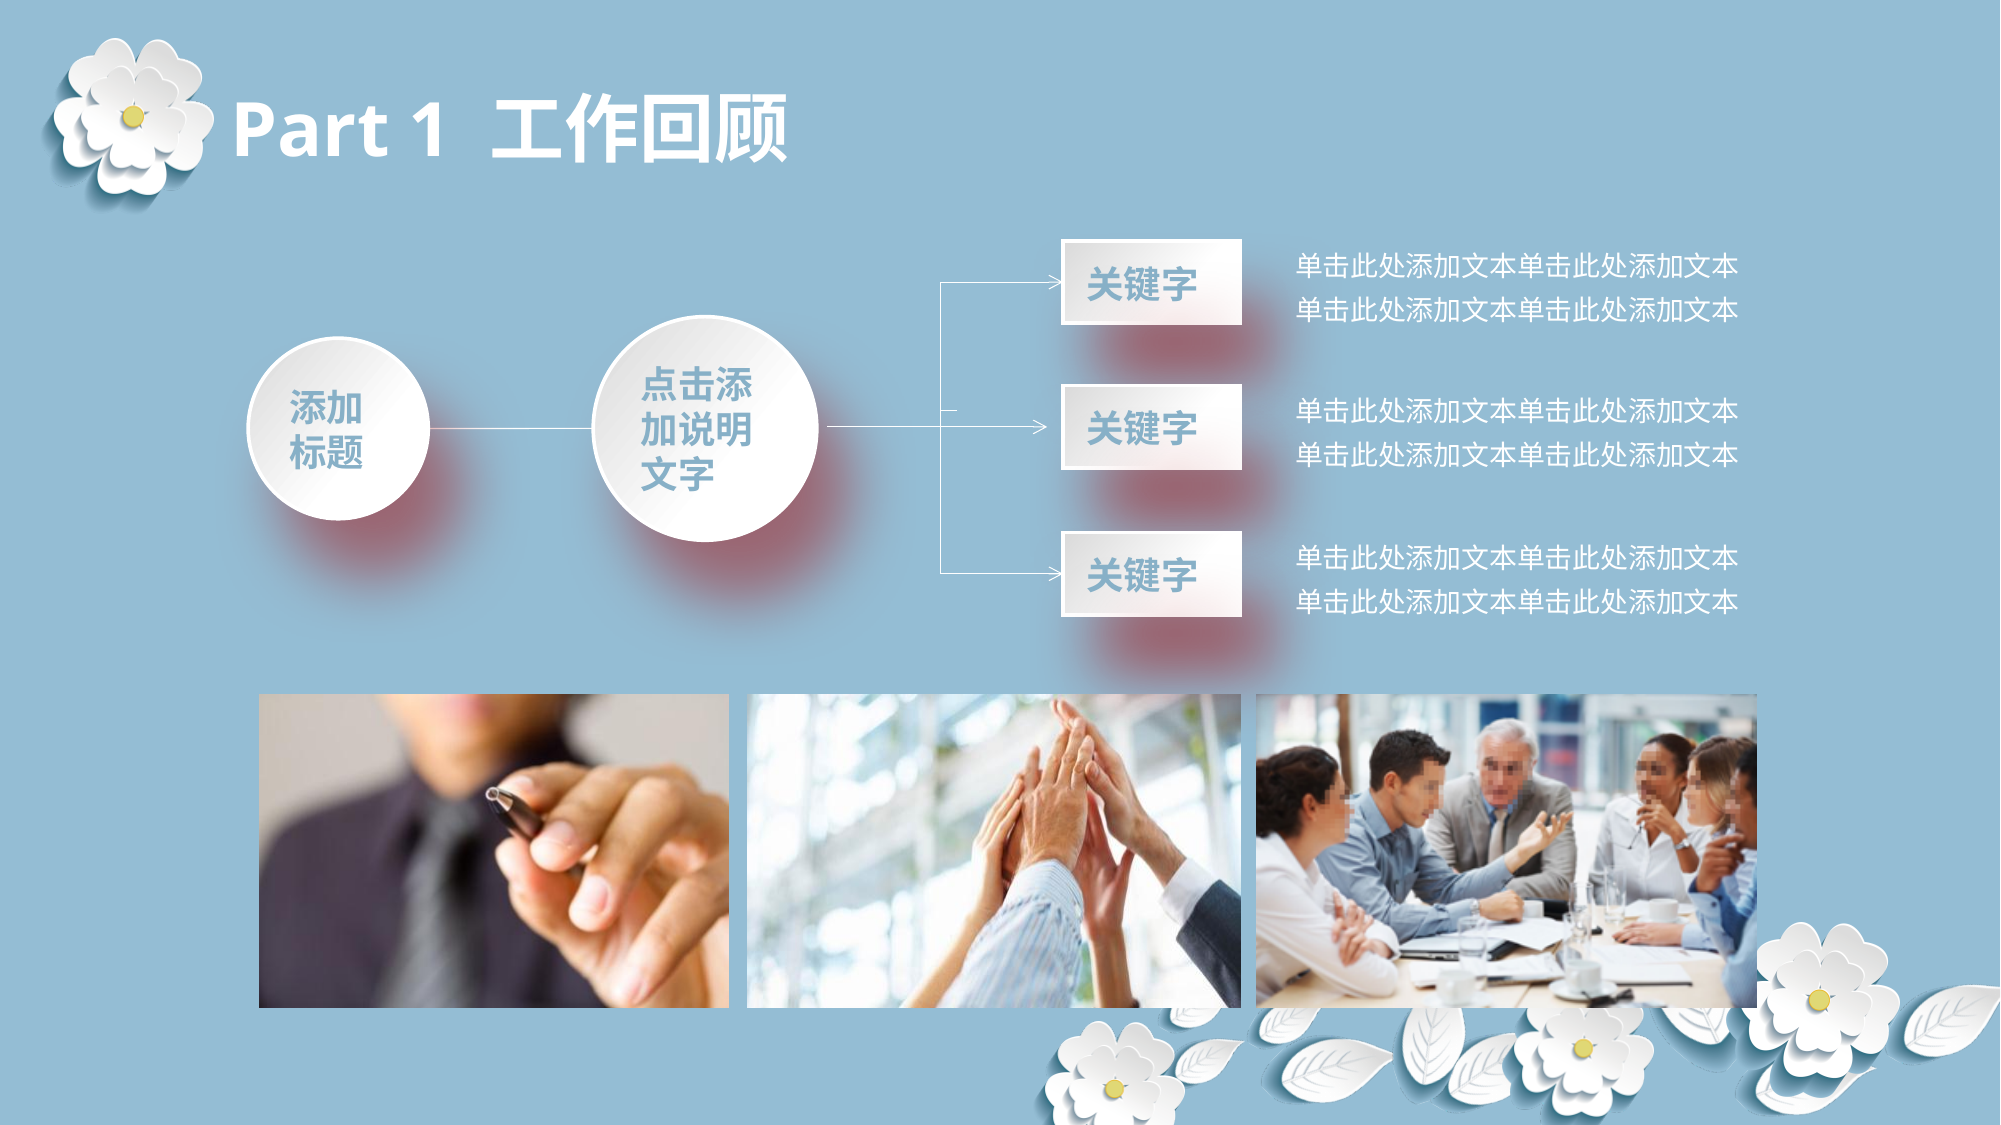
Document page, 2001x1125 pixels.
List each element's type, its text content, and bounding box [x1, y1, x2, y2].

picture [1244, 694, 2001, 1125]
text_box Part 1 工作回顾 [216, 74, 805, 179]
text_box 单击此处添加文本单击此处添加文本 单击此处添加文本单击此处添加文本 [1279, 523, 1828, 625]
picture [259, 694, 729, 1008]
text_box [1062, 240, 1249, 324]
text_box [1062, 385, 1249, 469]
text_box 单击此处添加文本单击此处添加文本 单击此处添加文本单击此处添加文本 [1279, 376, 1828, 479]
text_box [1062, 532, 1249, 616]
picture [40, 38, 214, 215]
text_box 添加标题 [247, 337, 430, 520]
text_box 点击添加说明文字 [592, 315, 818, 542]
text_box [827, 283, 1048, 575]
picture [747, 694, 1244, 1125]
text_box 单击此处添加文本单击此处添加文本 单击此处添加文本单击此处添加文本 [1279, 231, 1828, 334]
